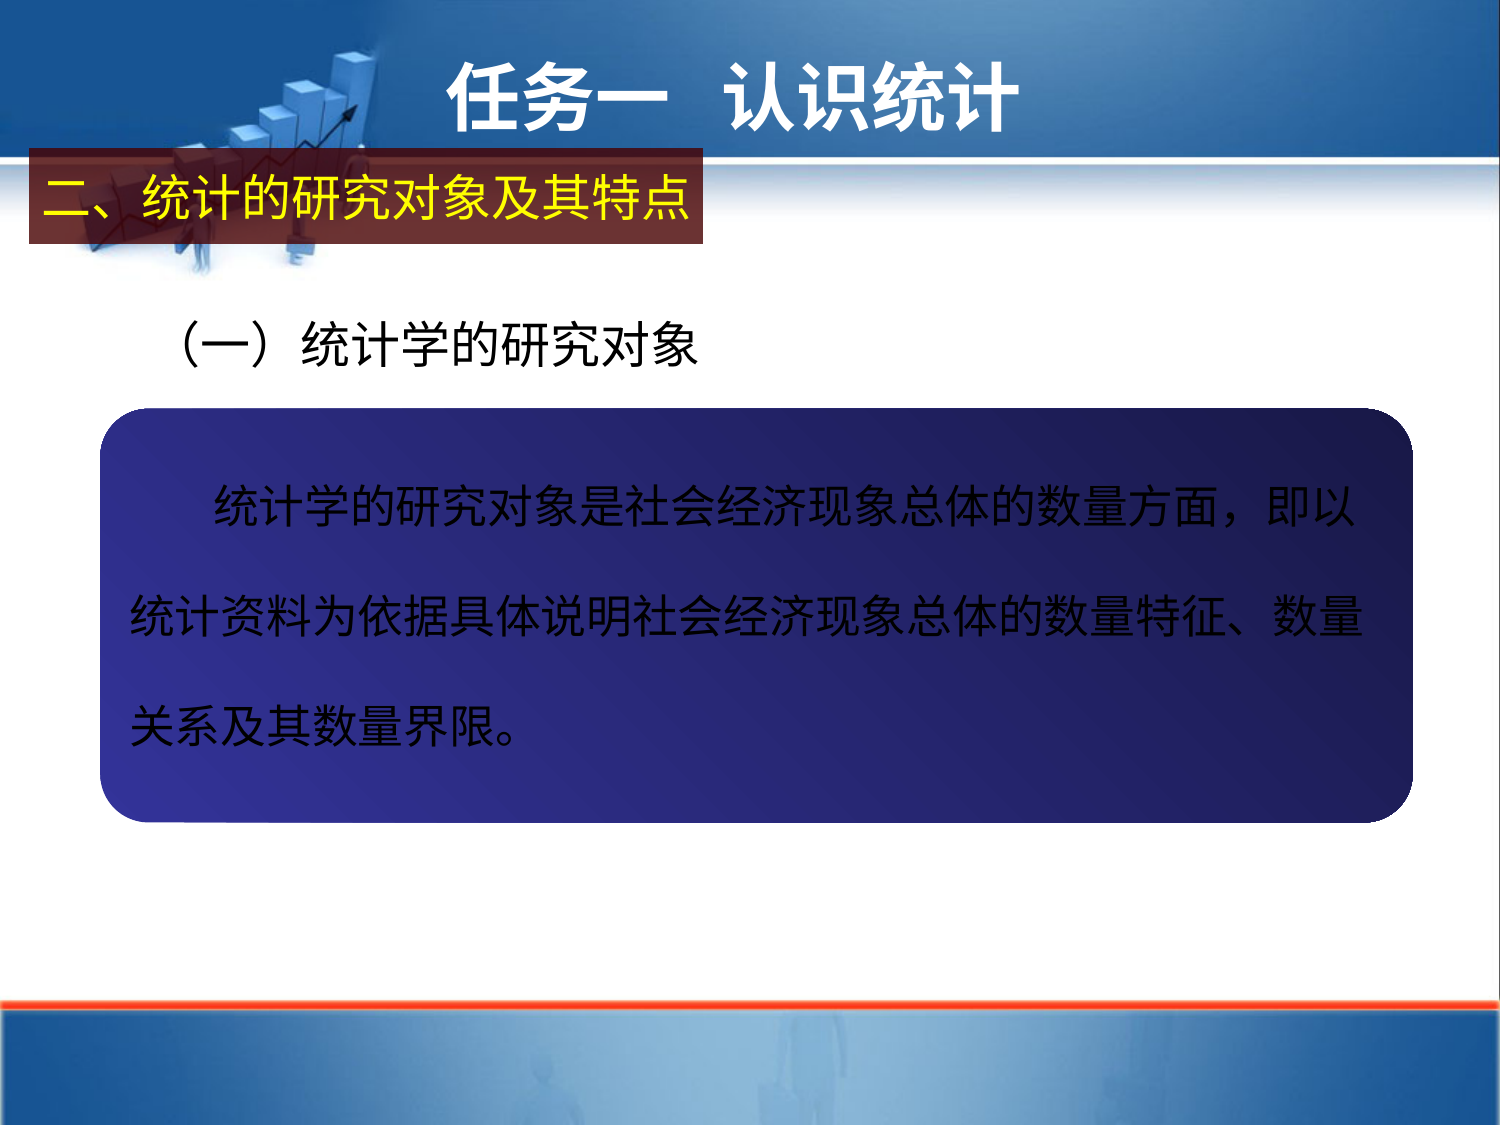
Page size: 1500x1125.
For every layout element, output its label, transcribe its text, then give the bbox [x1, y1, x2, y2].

text_box 任务一 认识统计 [430, 42, 1436, 148]
text_box 二、统计的研究对象及其特点 [29, 148, 703, 244]
picture [0, 0, 1500, 1125]
text_box 统计学的研究对象是社会经济现象总体的数量方面，即以 统计资料为依据具体说明社会经济现象总体的数量特征、数量 关系及其数量界限。 [100, 408, 1413, 823]
text_box （一）统计学的研究对象 [135, 305, 716, 381]
